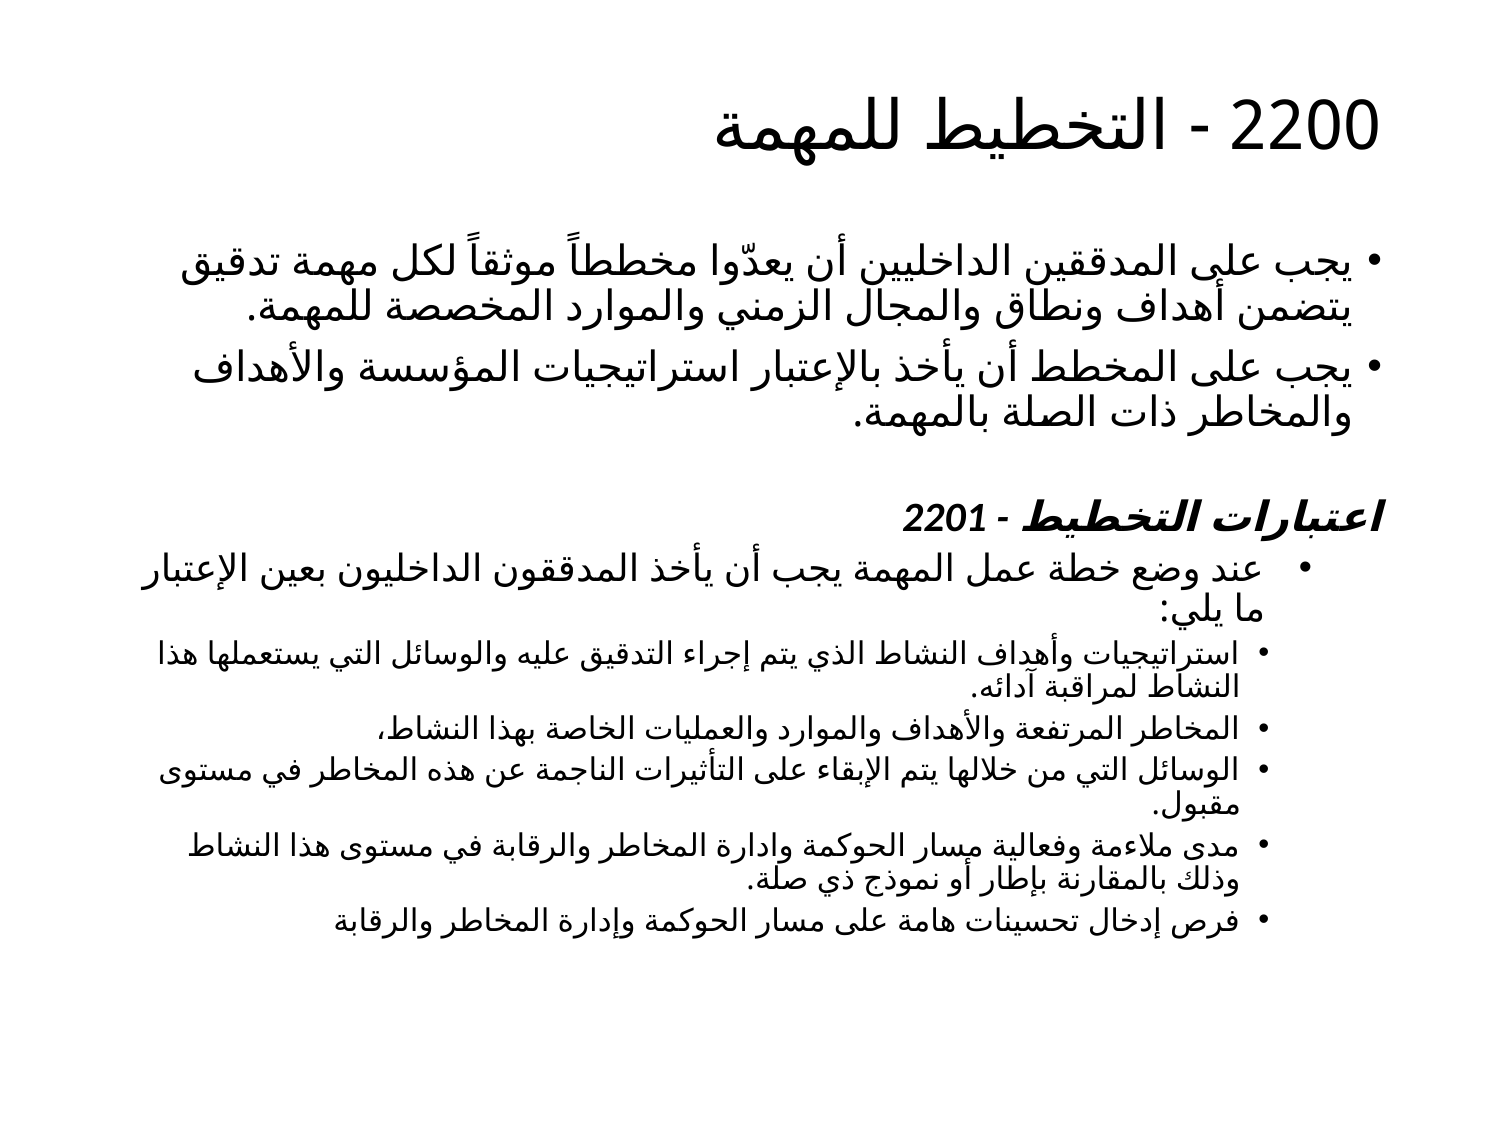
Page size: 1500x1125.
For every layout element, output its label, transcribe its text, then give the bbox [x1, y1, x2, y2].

list يجب على المدققين الداخليين أن يعدّوا مخططاً موثقاً لكل مهمة تدقيق يتضمن أهداف ونطاق والمجال الزمني والموارد المخصصة للمهمة. يجب على المخطط أن يأخذ بالإعتبار استراتيجيات المؤسسة والأهداف والمخاطر ذات الصلة بالمهمة. 2201 - اعتبارات التخطيط عند وضع خطة عمل المهمة يجب أن يأخذ المدققون الداخليون بعين الإعتبار ما يلي: استراتيجيات وأهداف النشاط الذي يتم إجراء التدقيق عليه والوسائل التي يستعملها هذا النشاط لمراقبة آدائه. المخاطر المرتفعة والأهداف والموارد والعمليات الخاصة بهذا النشاط، الوسائل التي من خلالها يتم الإبقاء على التأثيرات الناجمة عن هذه المخاطر في مستوى مقبول. مدى ملاءمة وفعالية مسار الحوكمة وادارة المخاطر والرقابة في مستوى هذا النشاط وذلك بالمقارنة بإطار أو نموذج ذي صلة. فرص إدخال تحسينات هامة على مسار الحوكمة وإدارة المخاطر والرقابة [103, 231, 1397, 1014]
title 2200 - التخطيط للمهمة [103, 59, 1397, 231]
